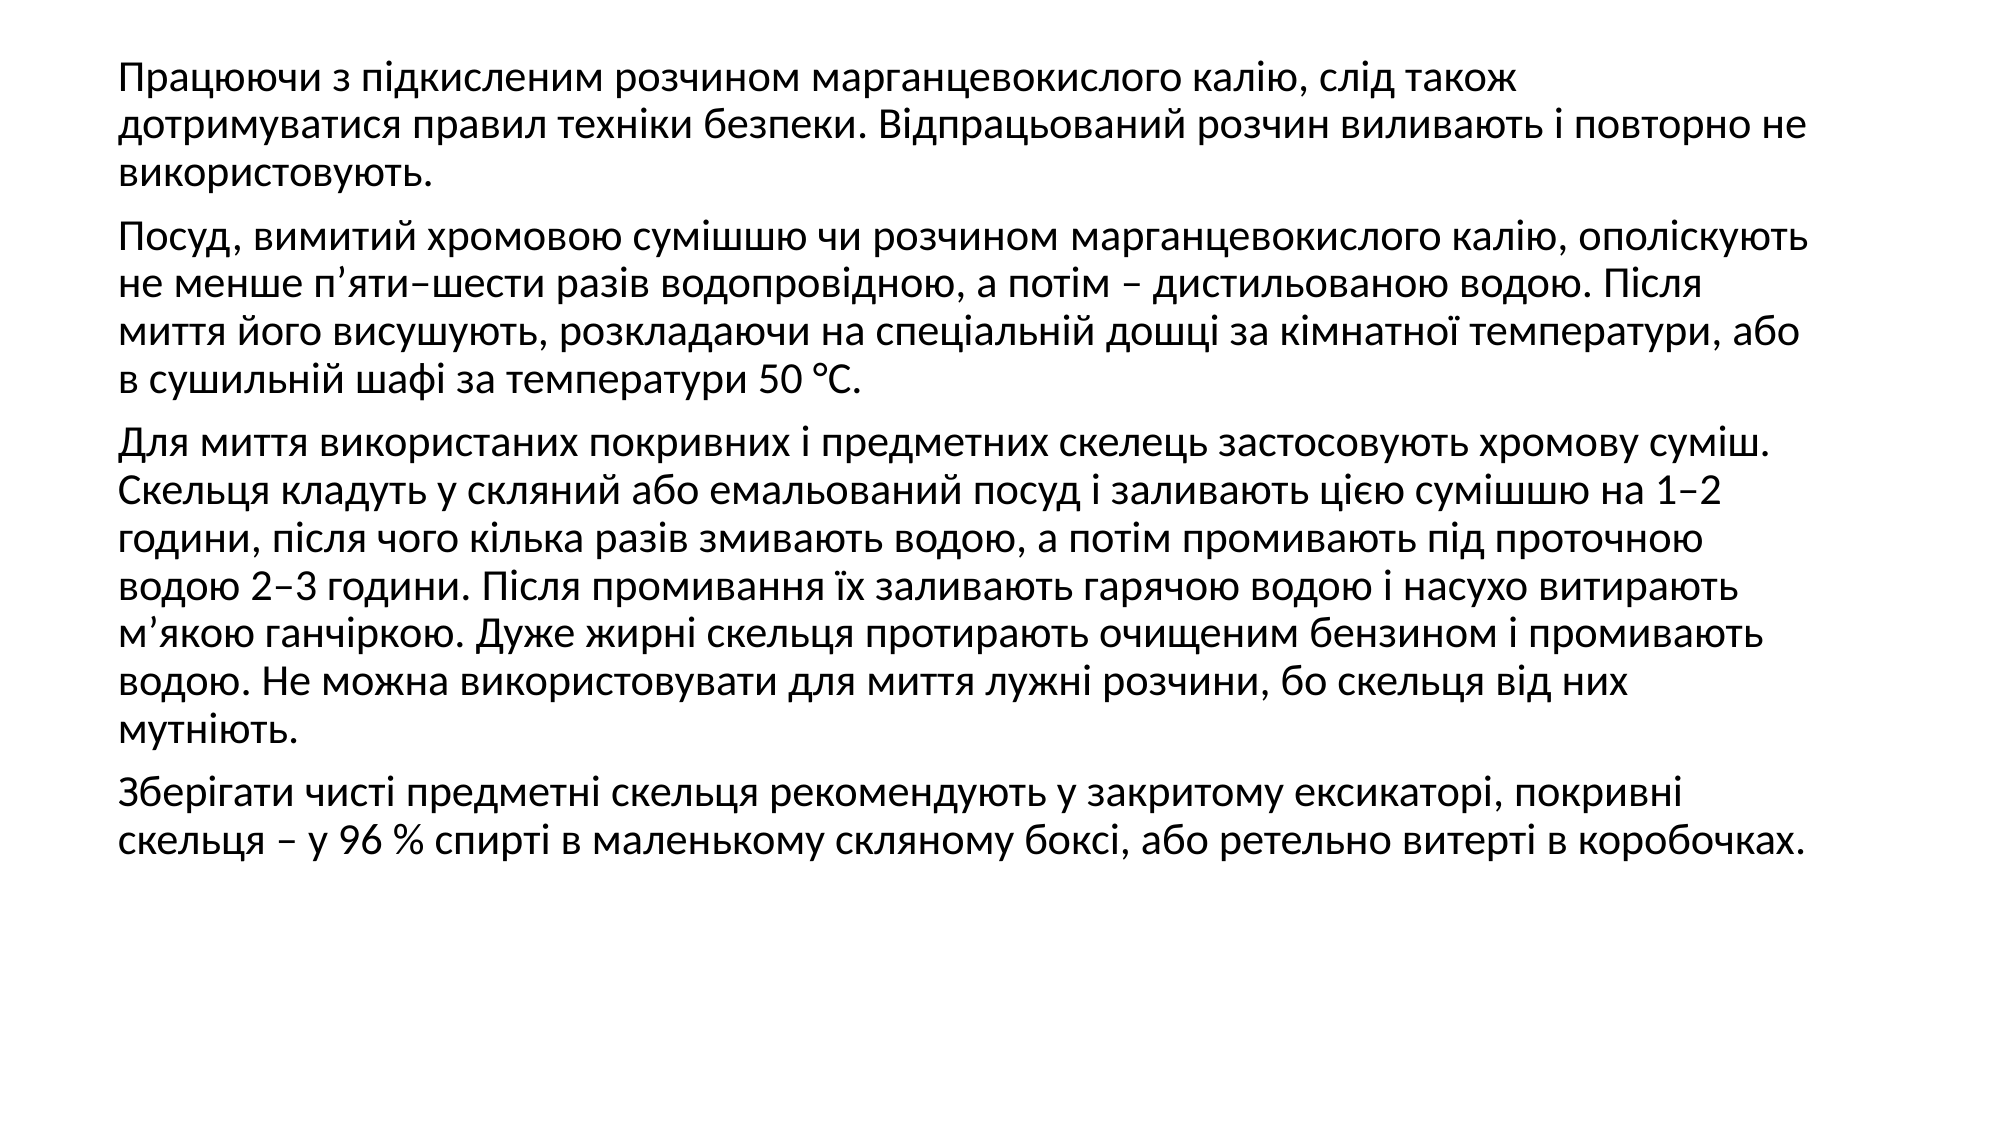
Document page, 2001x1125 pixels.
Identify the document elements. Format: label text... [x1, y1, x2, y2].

list Працюючи з підкисленим розчином марганцевокислого калію, слід також дотримуватися правил техніки безпеки. Відпрацьований розчин виливають і повторно не використовують. Посуд, вимитий хромовою сумішшю чи розчином марганцевокислого калію, ополіскують не менше п’яти–шести разів водопровідною, а потім – дистильованою водою. Після миття його висушують, розкладаючи на спеціальній дошці за кімнатної температури, або в сушильній шафі за температури 50 °С. Для миття використаних покривних і предметних скелець застосовують хромову суміш. Скельця кладуть у скляний або емальований посуд і заливають цією сумішшю на 1–2 години, після чого кілька разів змивають водою, а потім промивають під проточною водою 2–3 години. Після промивання їх заливають гарячою водою і насухо витирають м’якою ганчіркою. Дуже жирні скельця протирають очищеним бензином і промивають водою. Не можна використовувати для миття лужні розчини, бо скельця від них мутніють. Зберігати чисті предметні скельця рекомендують у закритому ексикаторі, покривні скельця – у 96 % спирті в маленькому скляному боксі, або ретельно витерті в коробочках. [102, 45, 1828, 924]
